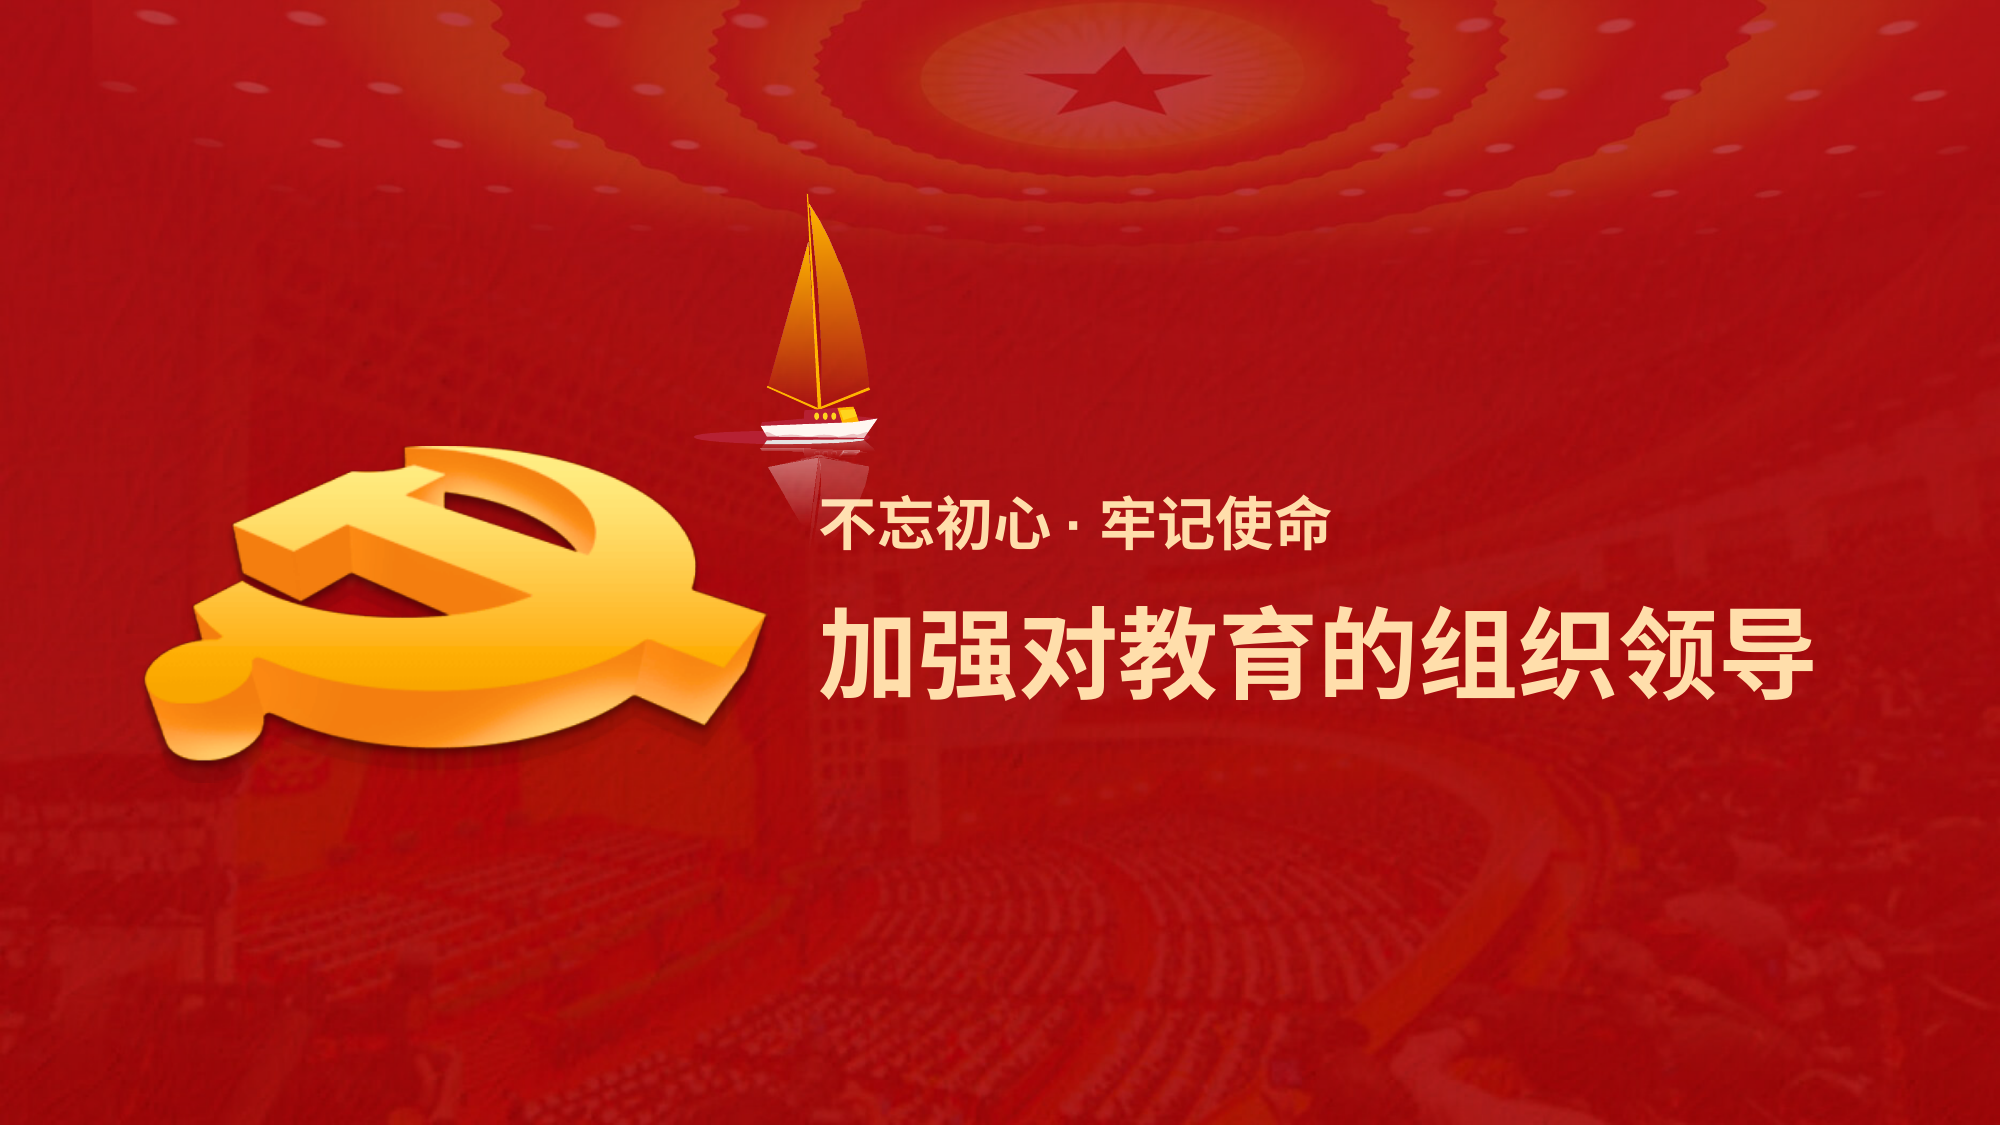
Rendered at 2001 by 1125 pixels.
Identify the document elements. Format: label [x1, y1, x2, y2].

text_box [693, 193, 878, 566]
picture [143, 446, 768, 783]
text_box [804, 479, 1857, 721]
